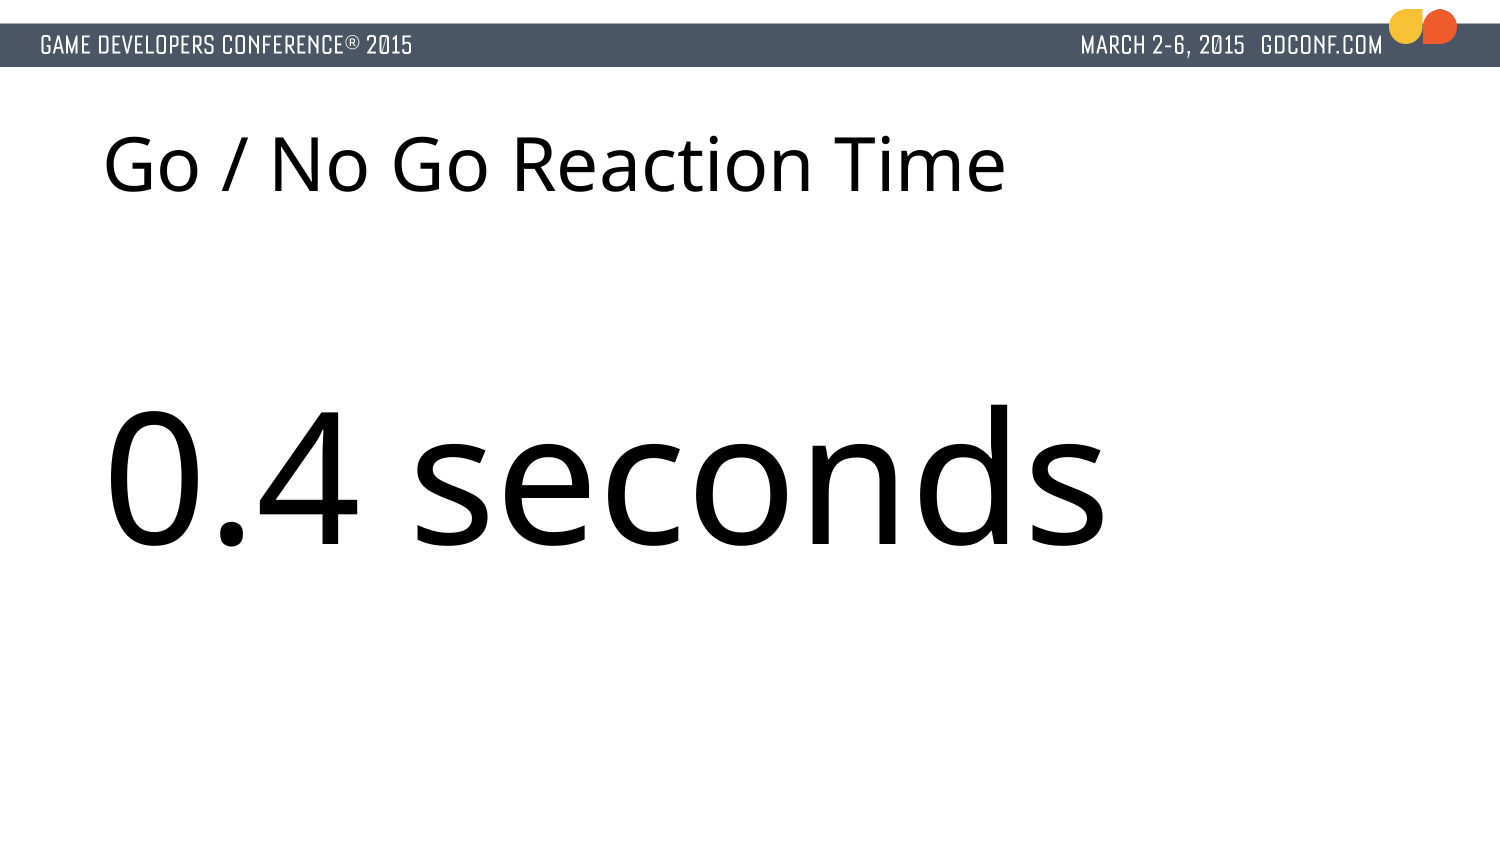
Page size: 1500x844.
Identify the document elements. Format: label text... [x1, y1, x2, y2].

list 0.4 seconds [87, 246, 1413, 697]
title Go / No Go Reaction Time [87, 109, 1413, 238]
picture [0, 9, 1500, 67]
